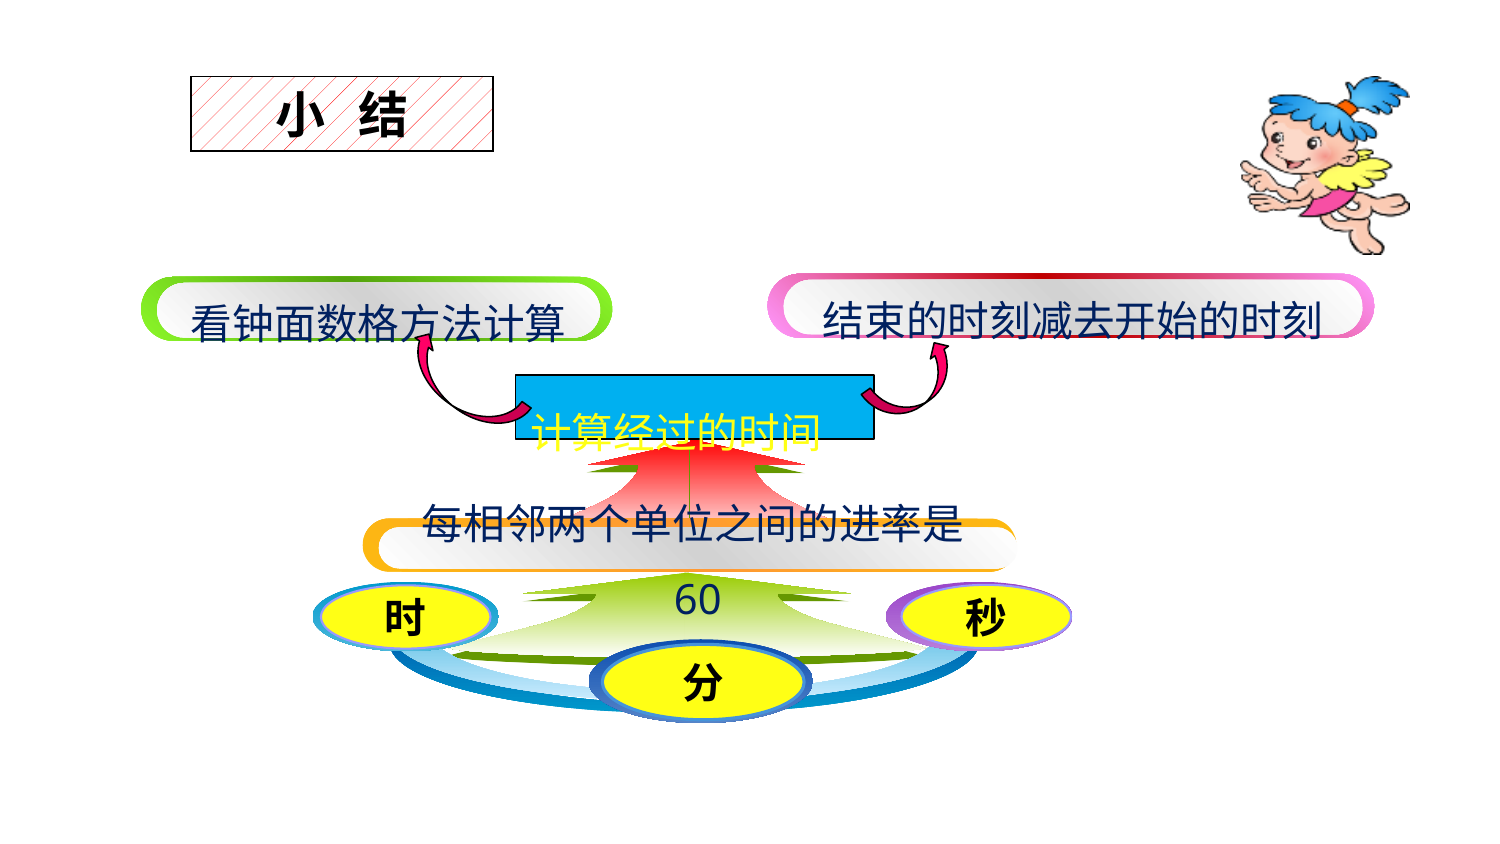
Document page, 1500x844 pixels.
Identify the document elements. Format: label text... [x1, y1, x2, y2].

text_box [415, 334, 532, 424]
text_box [689, 439, 827, 518]
text_box 看钟面数格方法计算 [157, 282, 601, 338]
text_box [141, 276, 613, 341]
text_box [566, 442, 689, 518]
text_box 每相邻两个单位之间的进率是60 [378, 527, 1018, 569]
text_box 秒 [983, 584, 1072, 649]
text_box [362, 518, 1016, 572]
text_box 结束的时刻减去开始的时刻 [783, 279, 1363, 335]
text_box [861, 342, 949, 414]
text_box [312, 582, 384, 651]
text_box 小 结 [190, 76, 493, 152]
picture [1240, 76, 1410, 256]
text_box [983, 581, 1073, 652]
text_box [767, 273, 1375, 338]
text_box 时 [320, 586, 384, 648]
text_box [389, 560, 979, 714]
text_box 计算经过的时间 [515, 375, 874, 439]
